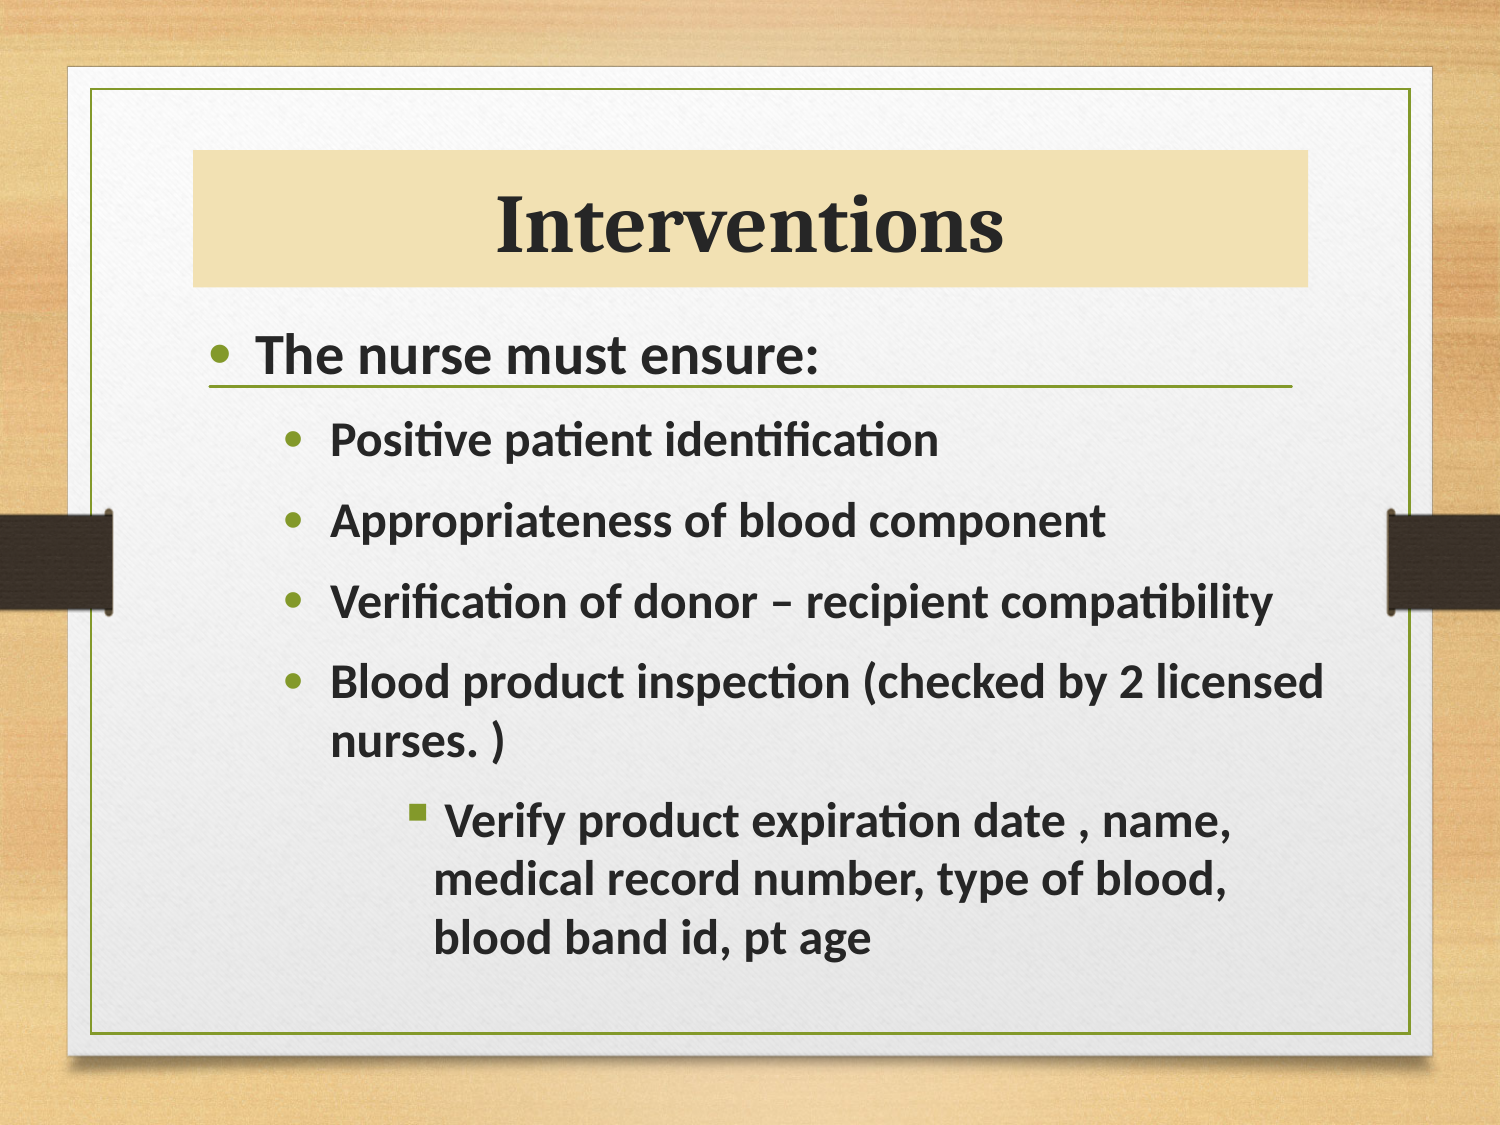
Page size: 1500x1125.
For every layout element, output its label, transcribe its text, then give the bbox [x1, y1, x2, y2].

title Interventions [193, 150, 1309, 288]
picture [0, 0, 1500, 1125]
list The nurse must ensure: Positive patient identification Appropriateness of blood component Verification of donor – recipient compatibility Blood product inspection (checked by 2 licensed nurses. ) Verify product expiration date , name, medical record number, type of blood, blood band id, pt age [193, 312, 1363, 1025]
